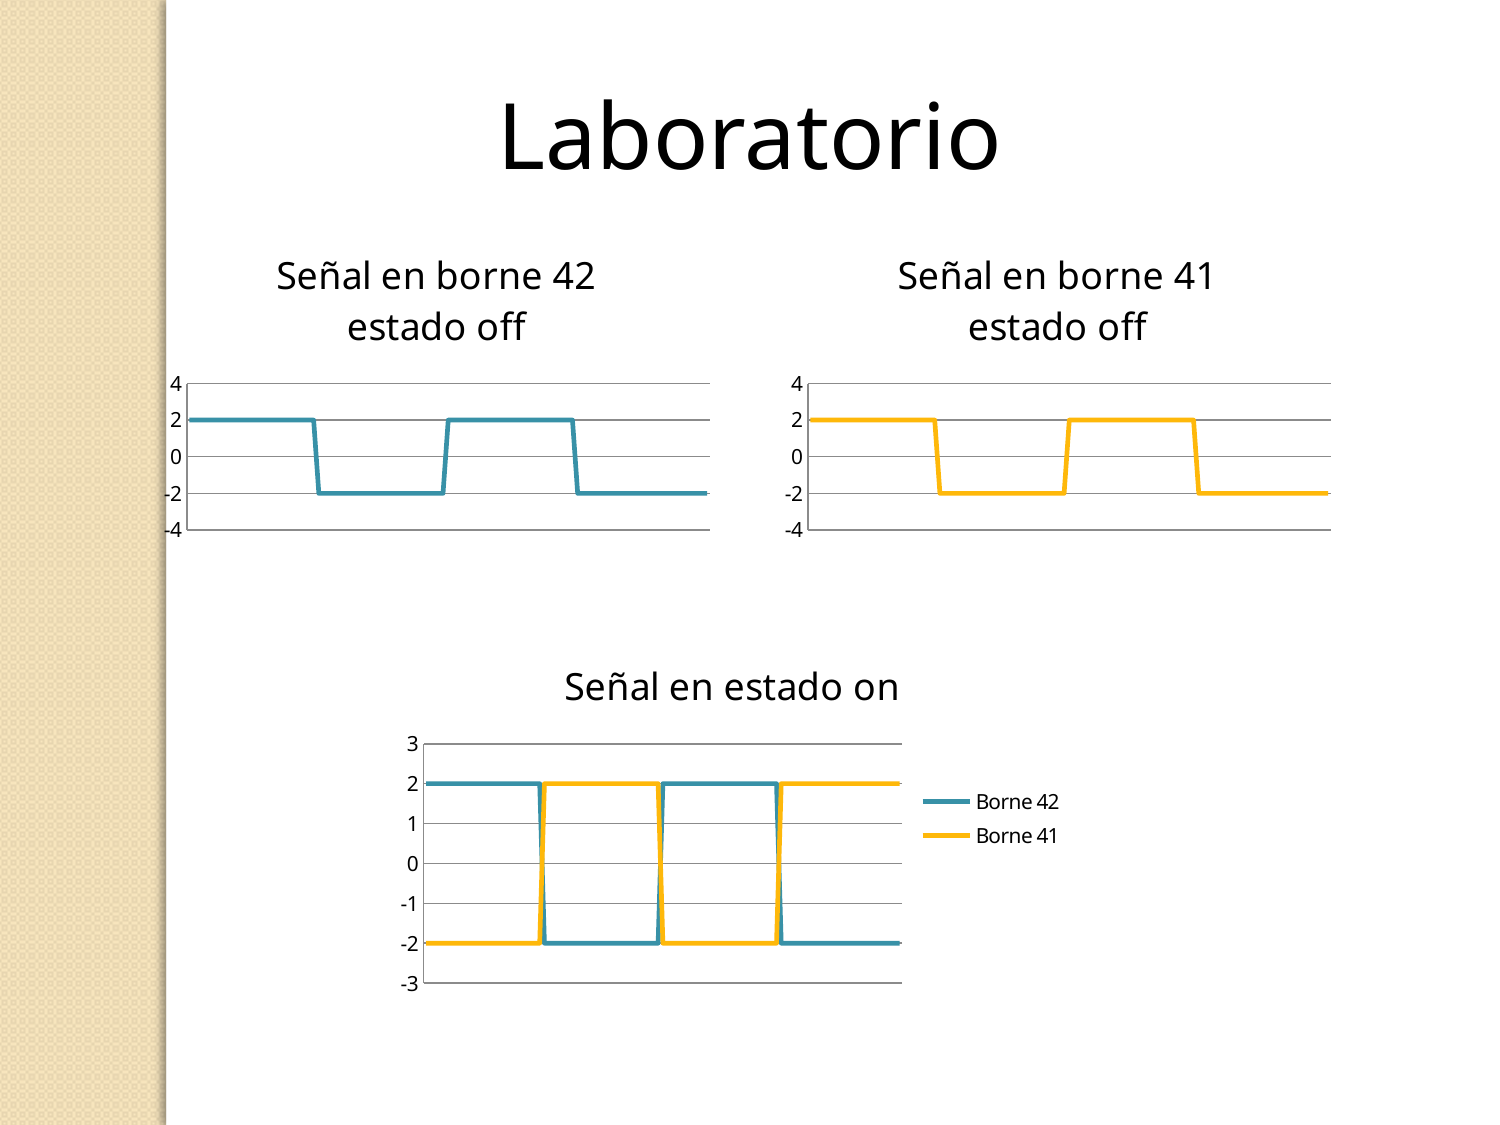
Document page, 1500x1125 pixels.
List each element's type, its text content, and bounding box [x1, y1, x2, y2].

chart [386, 632, 1079, 1005]
text_box Laboratorio [23, 70, 1477, 195]
chart [773, 222, 1343, 551]
chart [152, 222, 722, 551]
